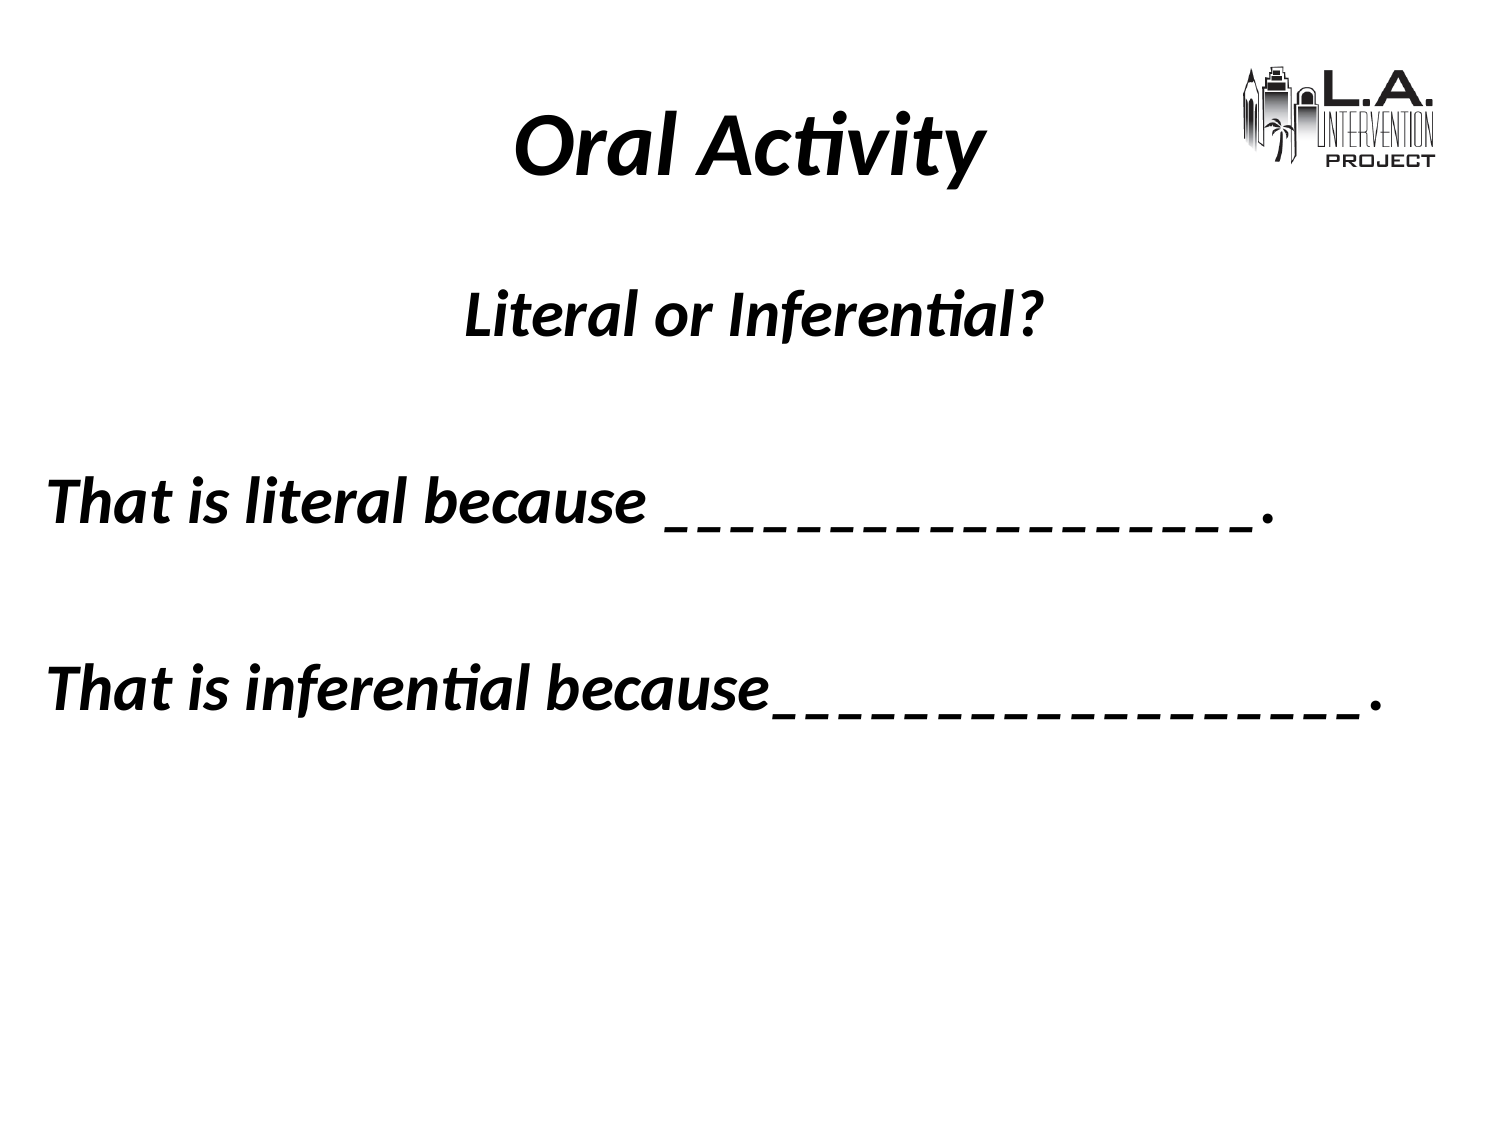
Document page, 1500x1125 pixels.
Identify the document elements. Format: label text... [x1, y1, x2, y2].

picture [1233, 50, 1451, 184]
title Oral Activity [75, 45, 1425, 233]
list Literal or Inferential? That is literal because __________________. That is inferential because__________________. [30, 262, 1481, 1050]
